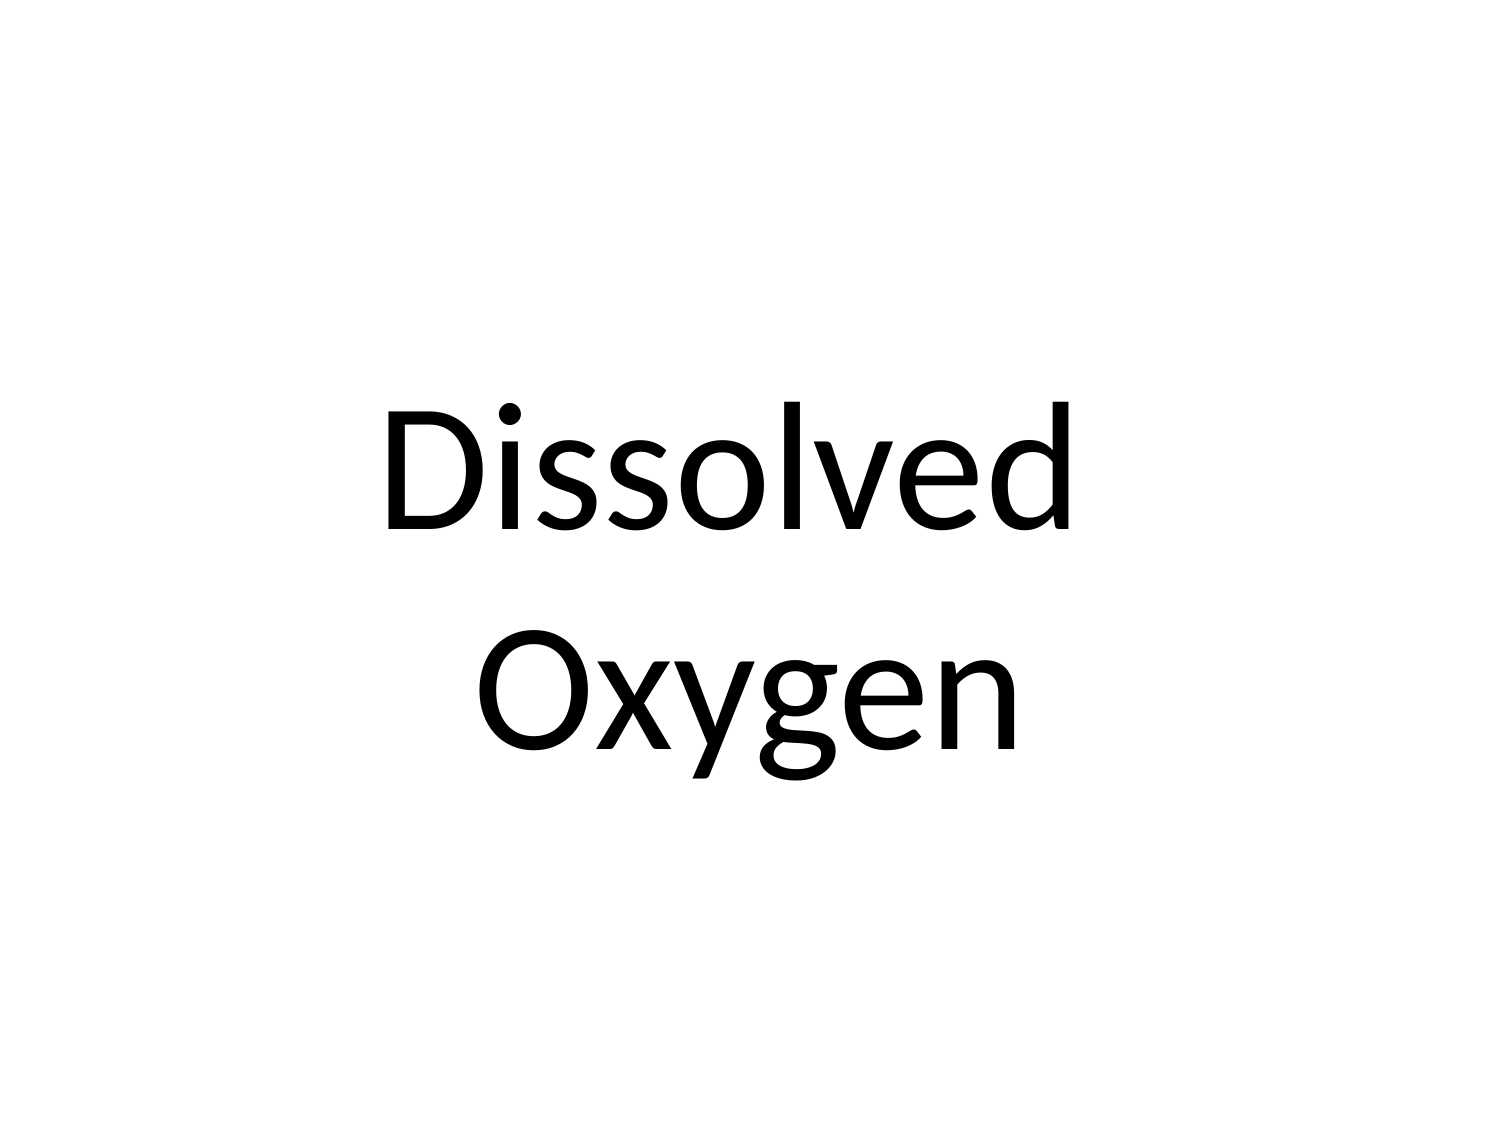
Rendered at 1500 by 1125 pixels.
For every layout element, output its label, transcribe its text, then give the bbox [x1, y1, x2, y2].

title Dissolved Oxygen [75, 45, 1425, 1088]
